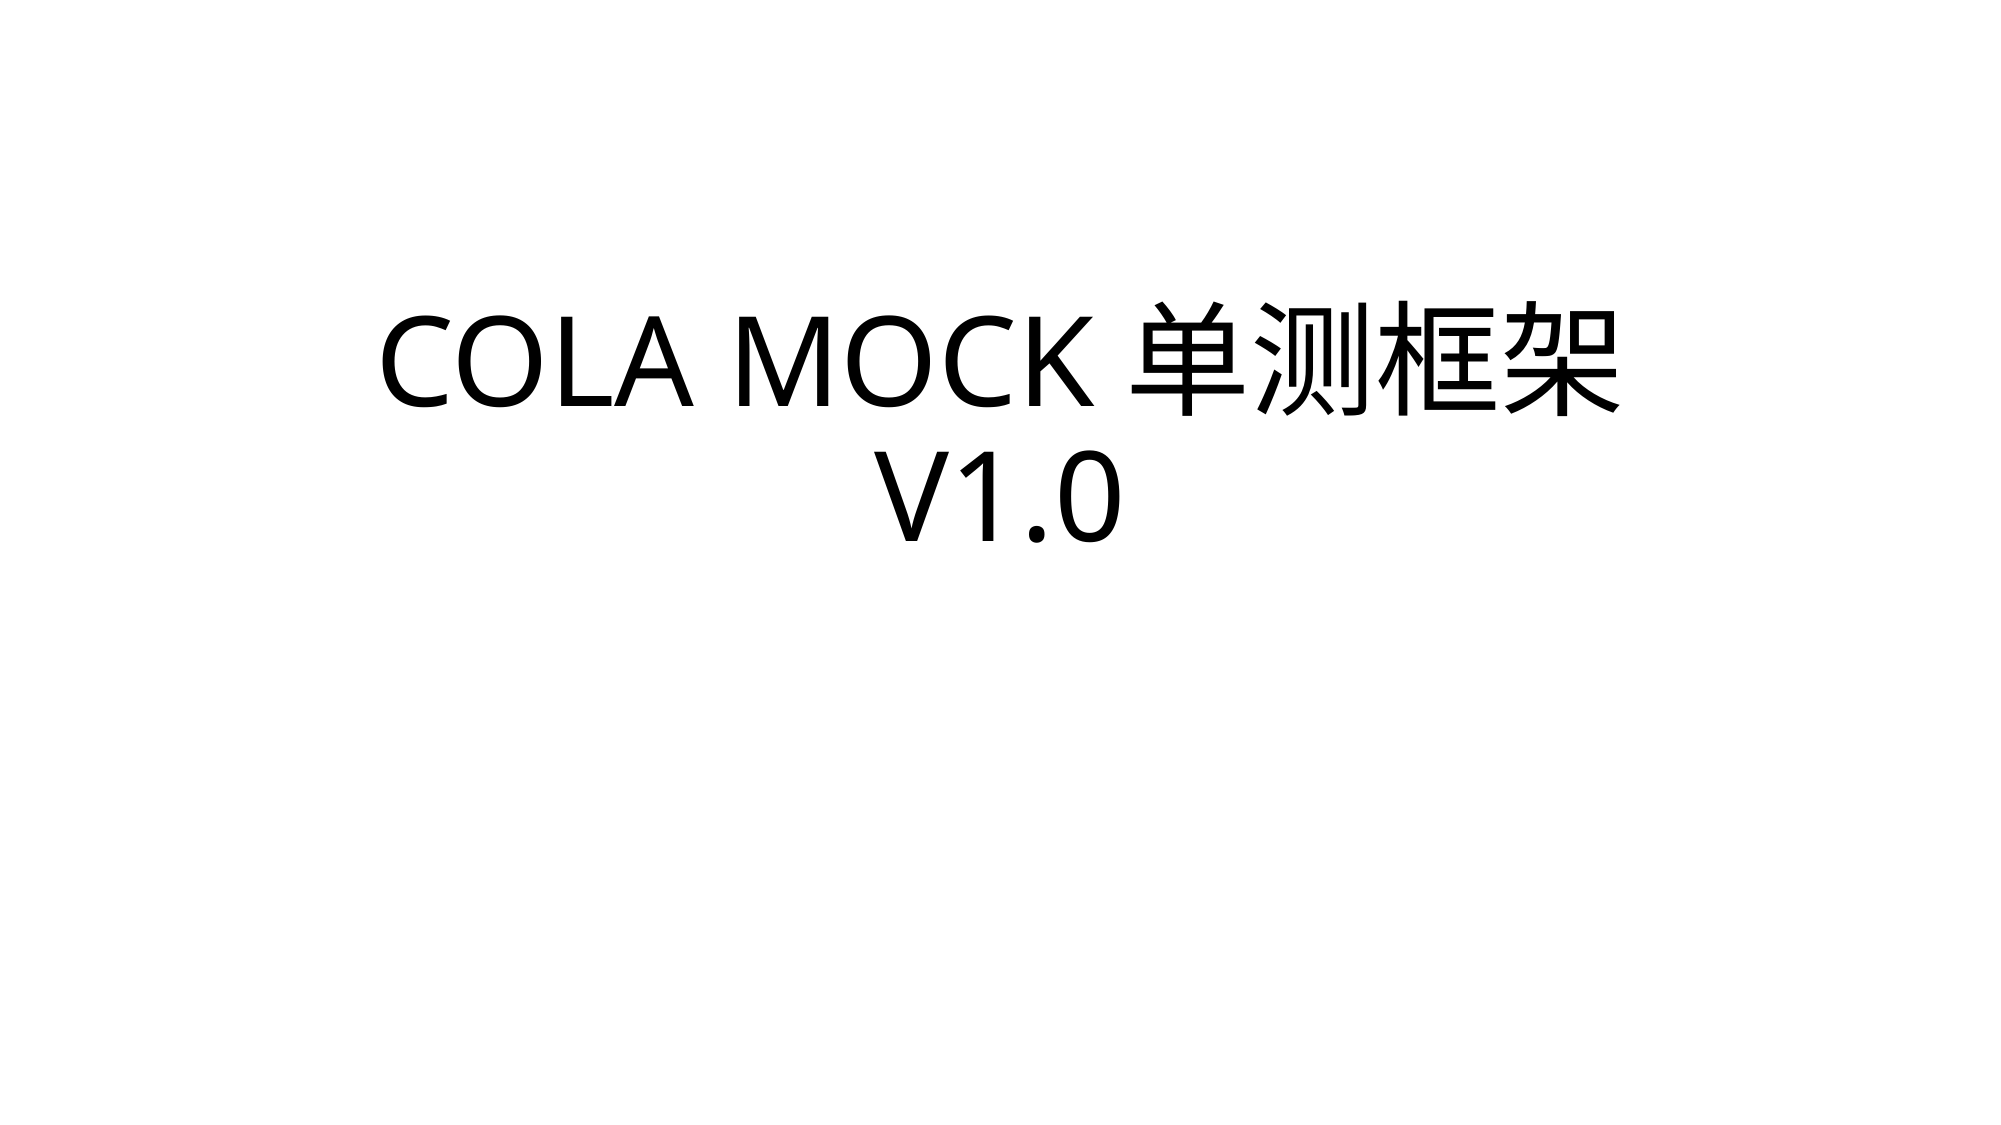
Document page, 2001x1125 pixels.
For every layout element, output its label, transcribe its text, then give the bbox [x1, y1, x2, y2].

title COLA MOCK单测框架 V1.0 [249, 184, 1750, 576]
